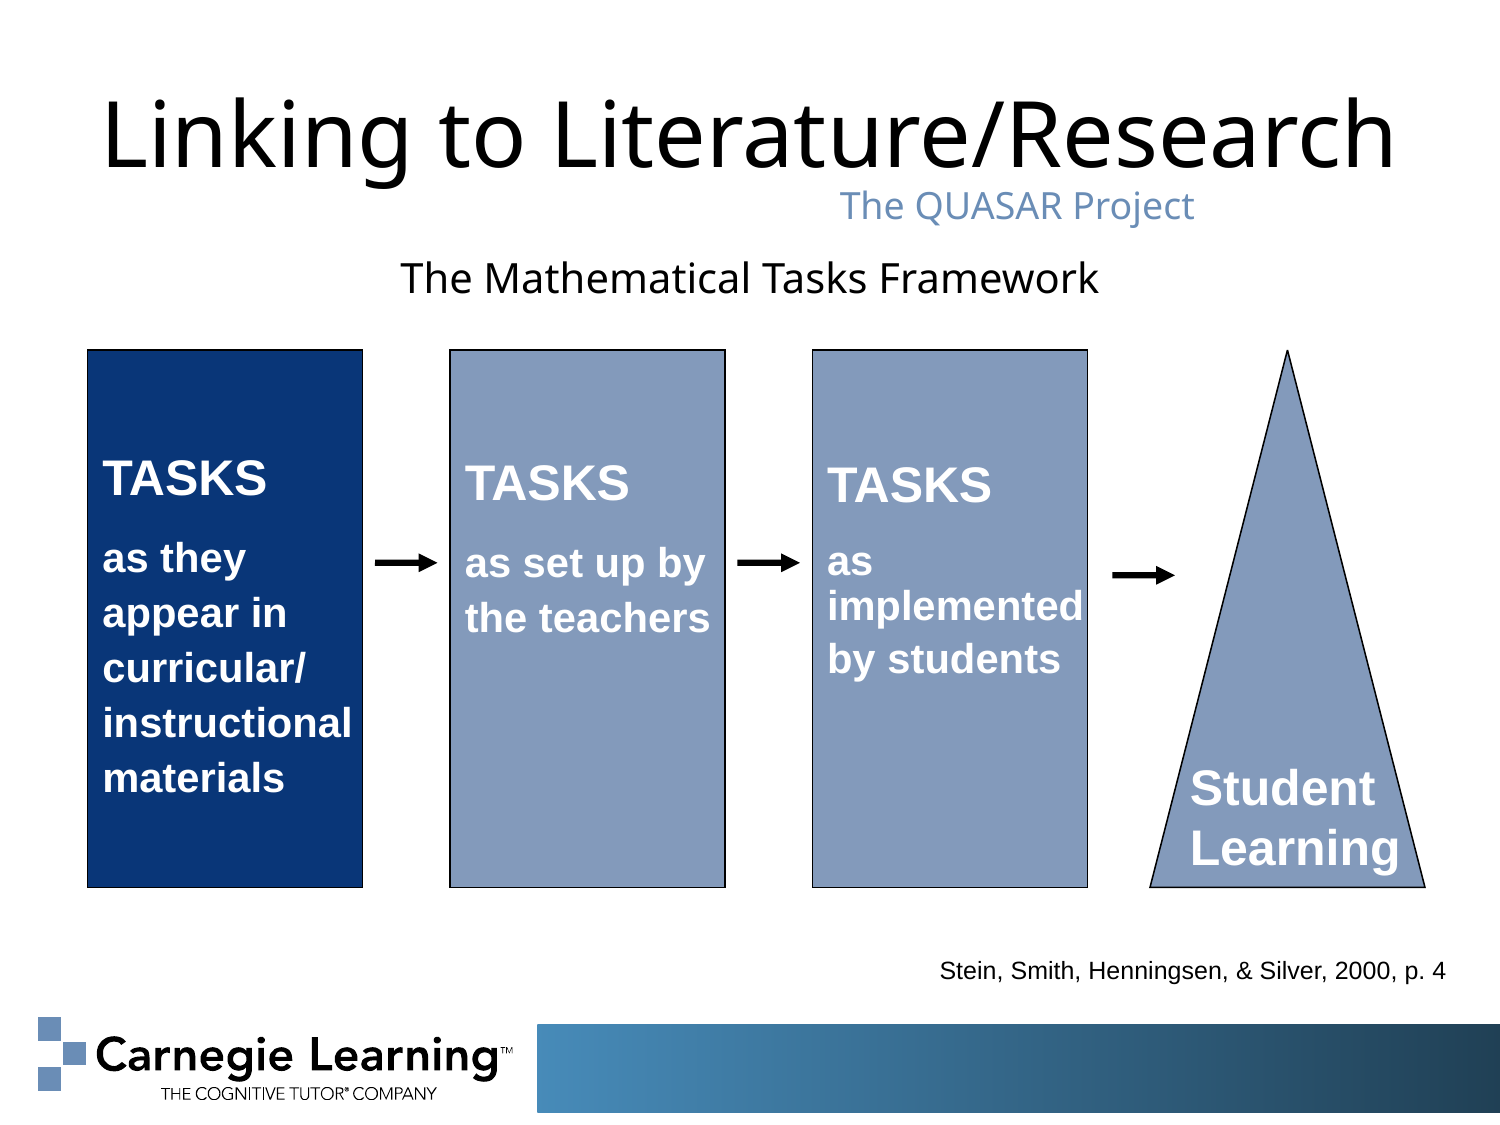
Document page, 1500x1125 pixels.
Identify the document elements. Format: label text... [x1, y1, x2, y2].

text_box [87, 809, 363, 888]
text_box Stein, Smith, Henningsen, & Silver, 2000, p. 4 [562, 950, 1463, 992]
text_box [1207, 349, 1368, 662]
text_box [87, 350, 363, 437]
list The Mathematical Tasks Framework [87, 249, 1413, 338]
text_box Student Learning [1174, 662, 1463, 883]
text_box [374, 556, 438, 569]
text_box [1149, 793, 1426, 888]
text_box TASKS as they appear in curricular/ instructional materials [87, 437, 388, 809]
text_box [450, 649, 725, 888]
text_box The QUASAR Project [547, 174, 1488, 235]
text_box [737, 556, 800, 569]
text_box Linking to Literature/Research [74, 37, 1425, 225]
text_box TASKS as set up by the teachers [449, 442, 738, 649]
text_box [812, 688, 1088, 888]
text_box [812, 349, 1088, 445]
text_box [1112, 569, 1175, 582]
text_box [450, 349, 725, 442]
text_box TASKS as implemented by students [812, 445, 1125, 688]
